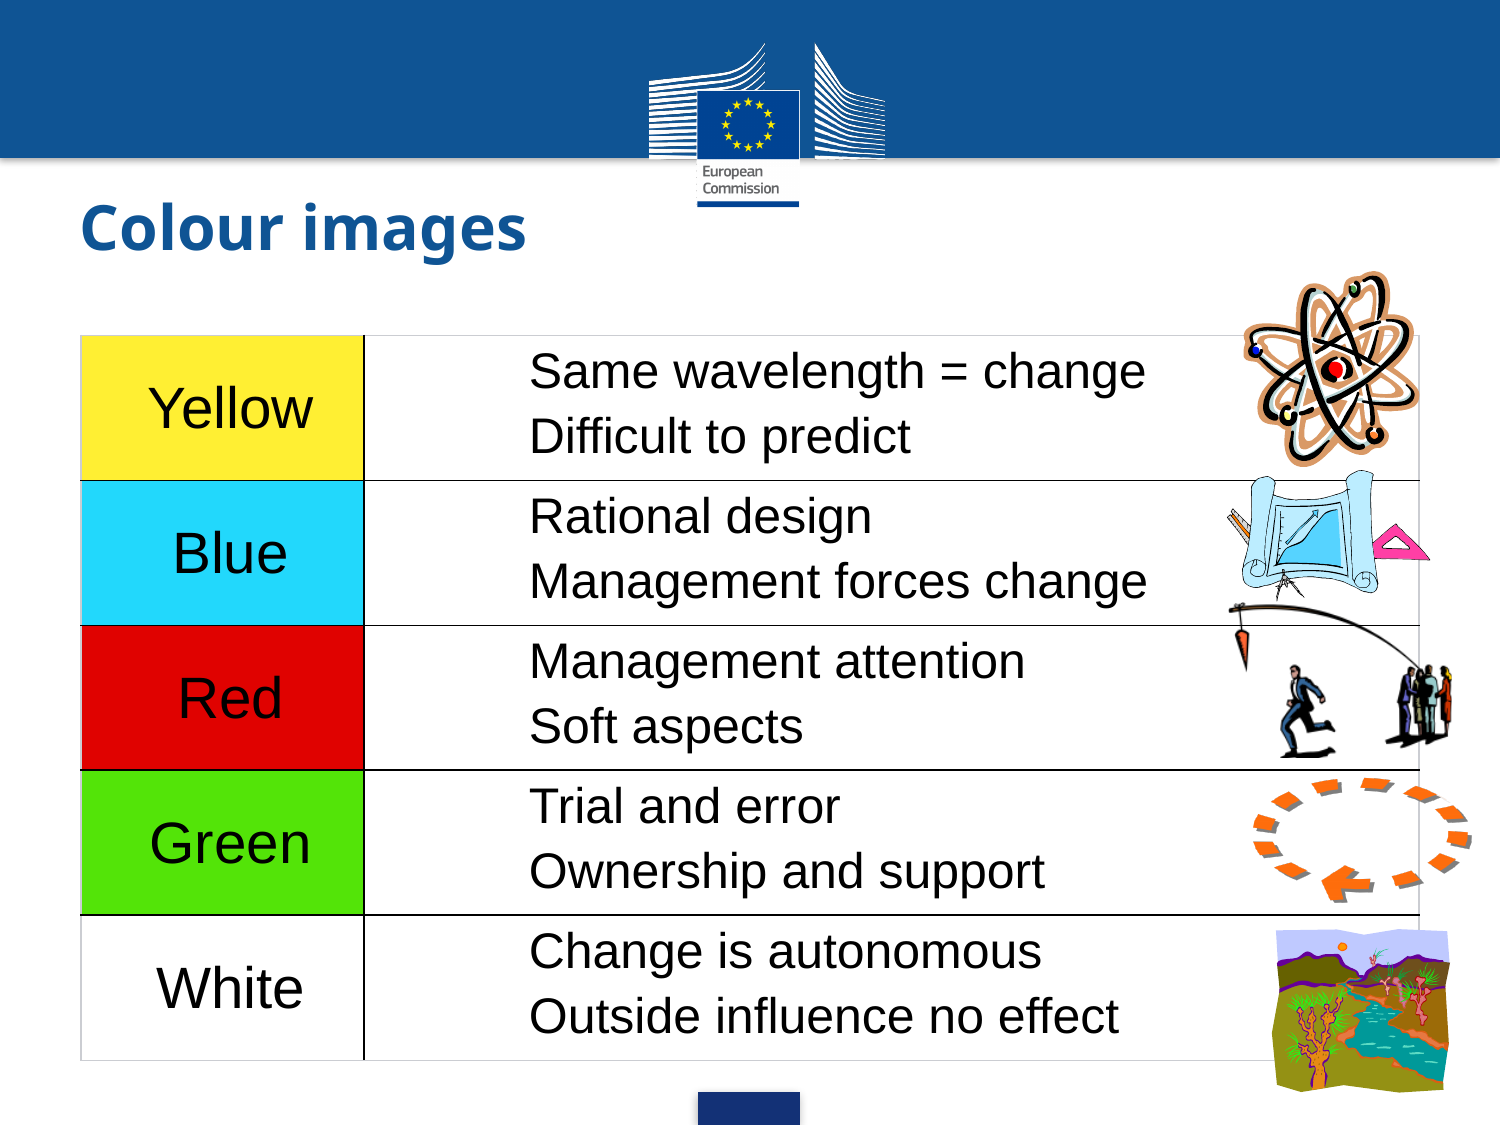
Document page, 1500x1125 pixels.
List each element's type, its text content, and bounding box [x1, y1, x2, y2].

table_cell Management attention Soft aspects [365, 626, 1418, 769]
table_cell Blue [82, 481, 363, 625]
table_cell Change is autonomous Outside influence no effect [365, 916, 1418, 1060]
picture [649, 42, 885, 148]
title Colour images [64, 148, 1415, 303]
table_cell Rational design Management forces change [365, 481, 1223, 625]
picture [1271, 927, 1452, 1095]
table_cell Green [82, 771, 363, 914]
picture [1226, 267, 1452, 759]
table_cell Trial and error Ownership and support [365, 771, 1418, 914]
picture [1252, 777, 1472, 904]
table_header Yellow [82, 336, 363, 480]
table_header Same wavelength = change Difficult to predict [365, 336, 1234, 480]
table_cell Red [82, 626, 363, 769]
table_cell White [82, 916, 363, 1060]
